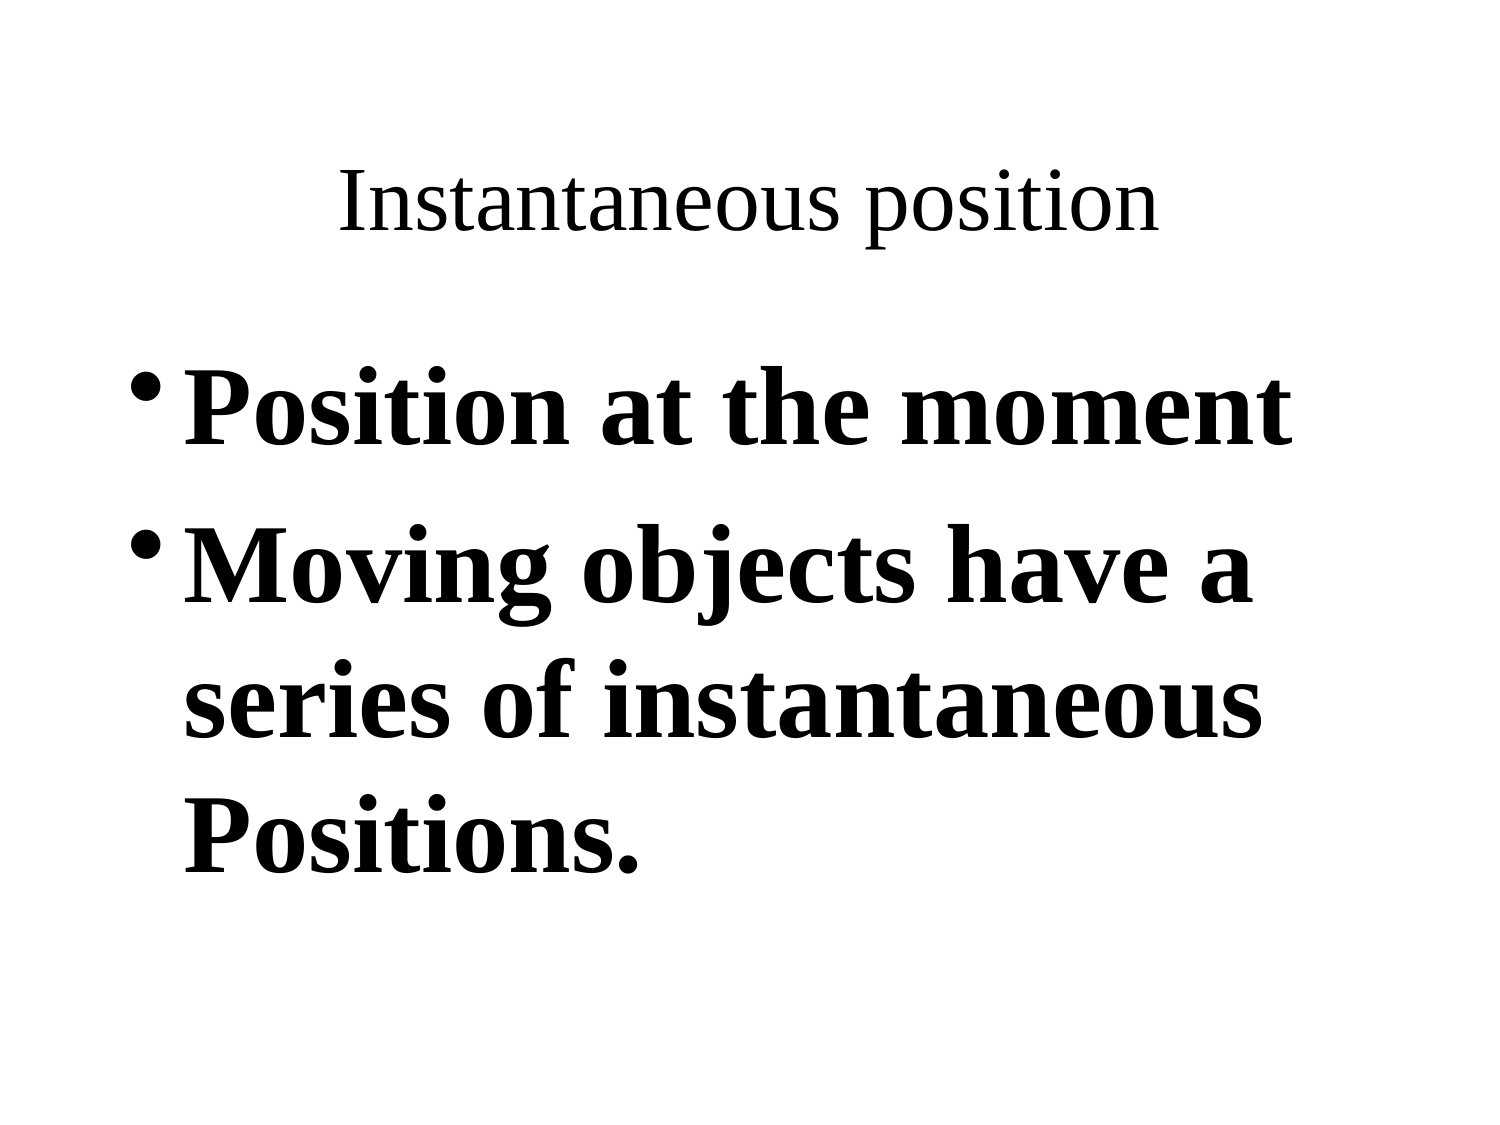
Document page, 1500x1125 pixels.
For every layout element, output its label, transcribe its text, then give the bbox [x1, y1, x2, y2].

title Instantaneous position [112, 99, 1388, 288]
list Position at the moment Moving objects have a series of instantaneous Positions. [112, 324, 1388, 1001]
